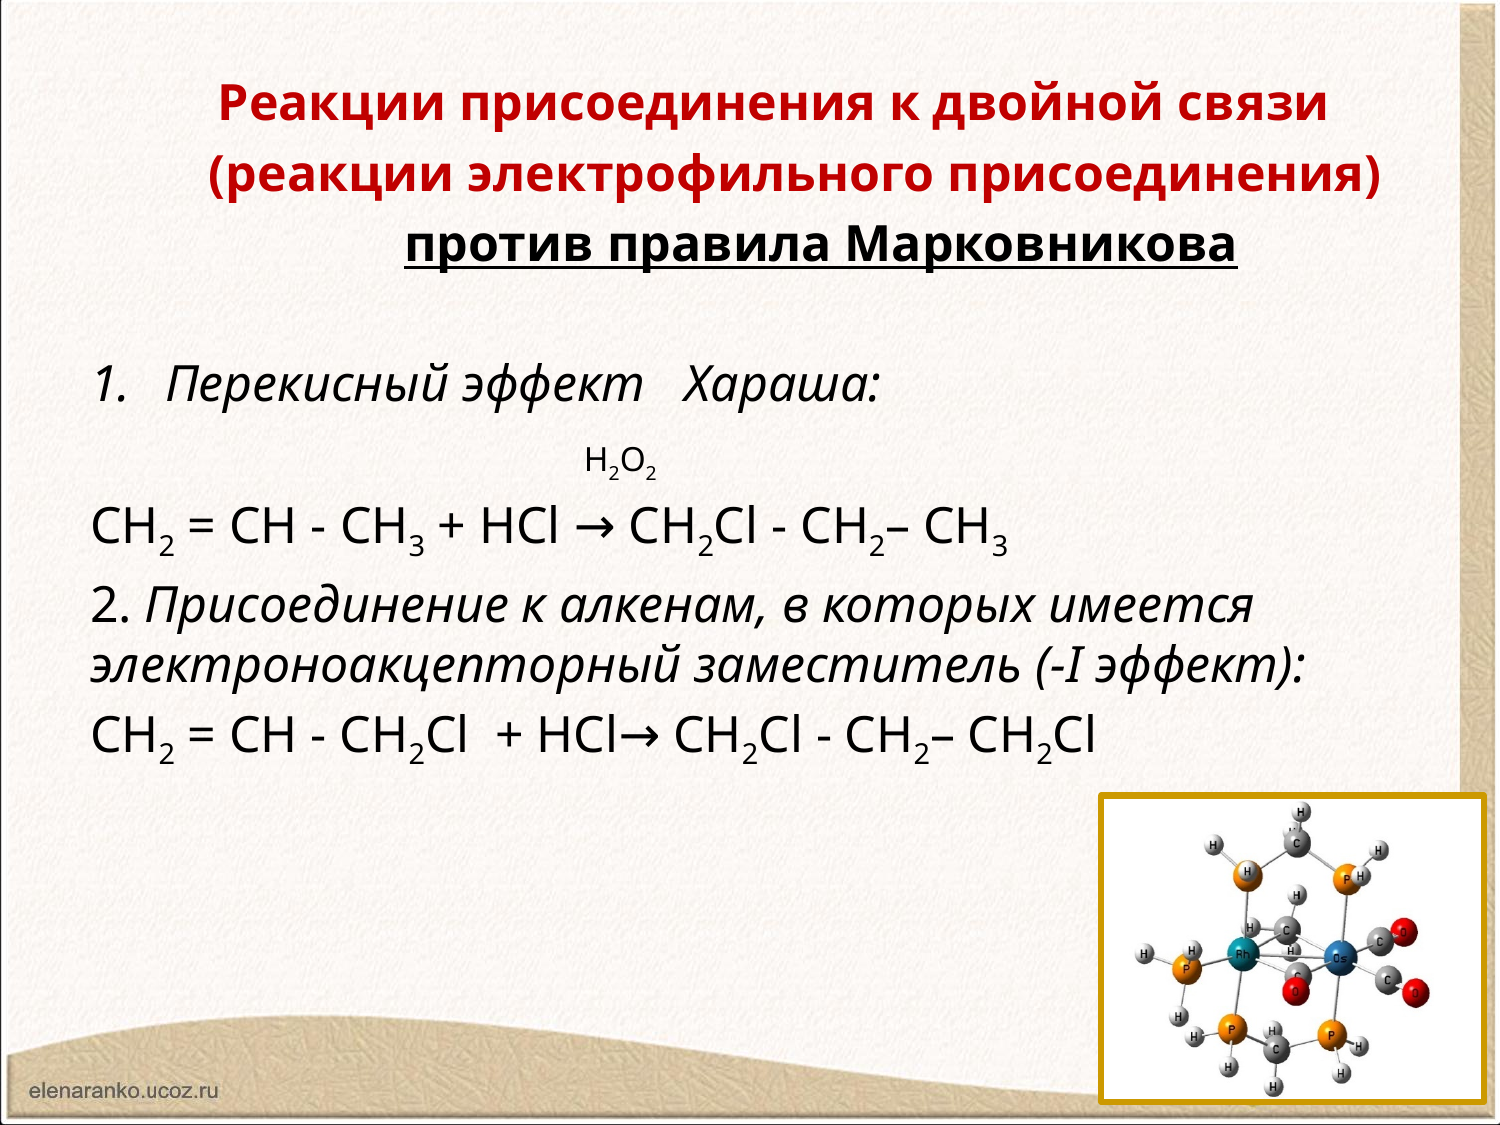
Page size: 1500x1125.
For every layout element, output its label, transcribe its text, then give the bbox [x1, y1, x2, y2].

picture [0, 0, 1500, 1125]
list Реакции присоединения к двойной связи (реакции электрофильного присоединения) против правила Марковникова Перекисный эффект Хараша: H2O2 CH2 = СН - CH3 + HCl → CH2Cl - СН2– CH3 2. Присоединение к алкенам, в которых имеется электроноакцепторный заместитель (-I эффект): CH2 = СН - CH2Cl + HCl→ CH2Cl - СН2– CH2Сl [75, 54, 1425, 1005]
